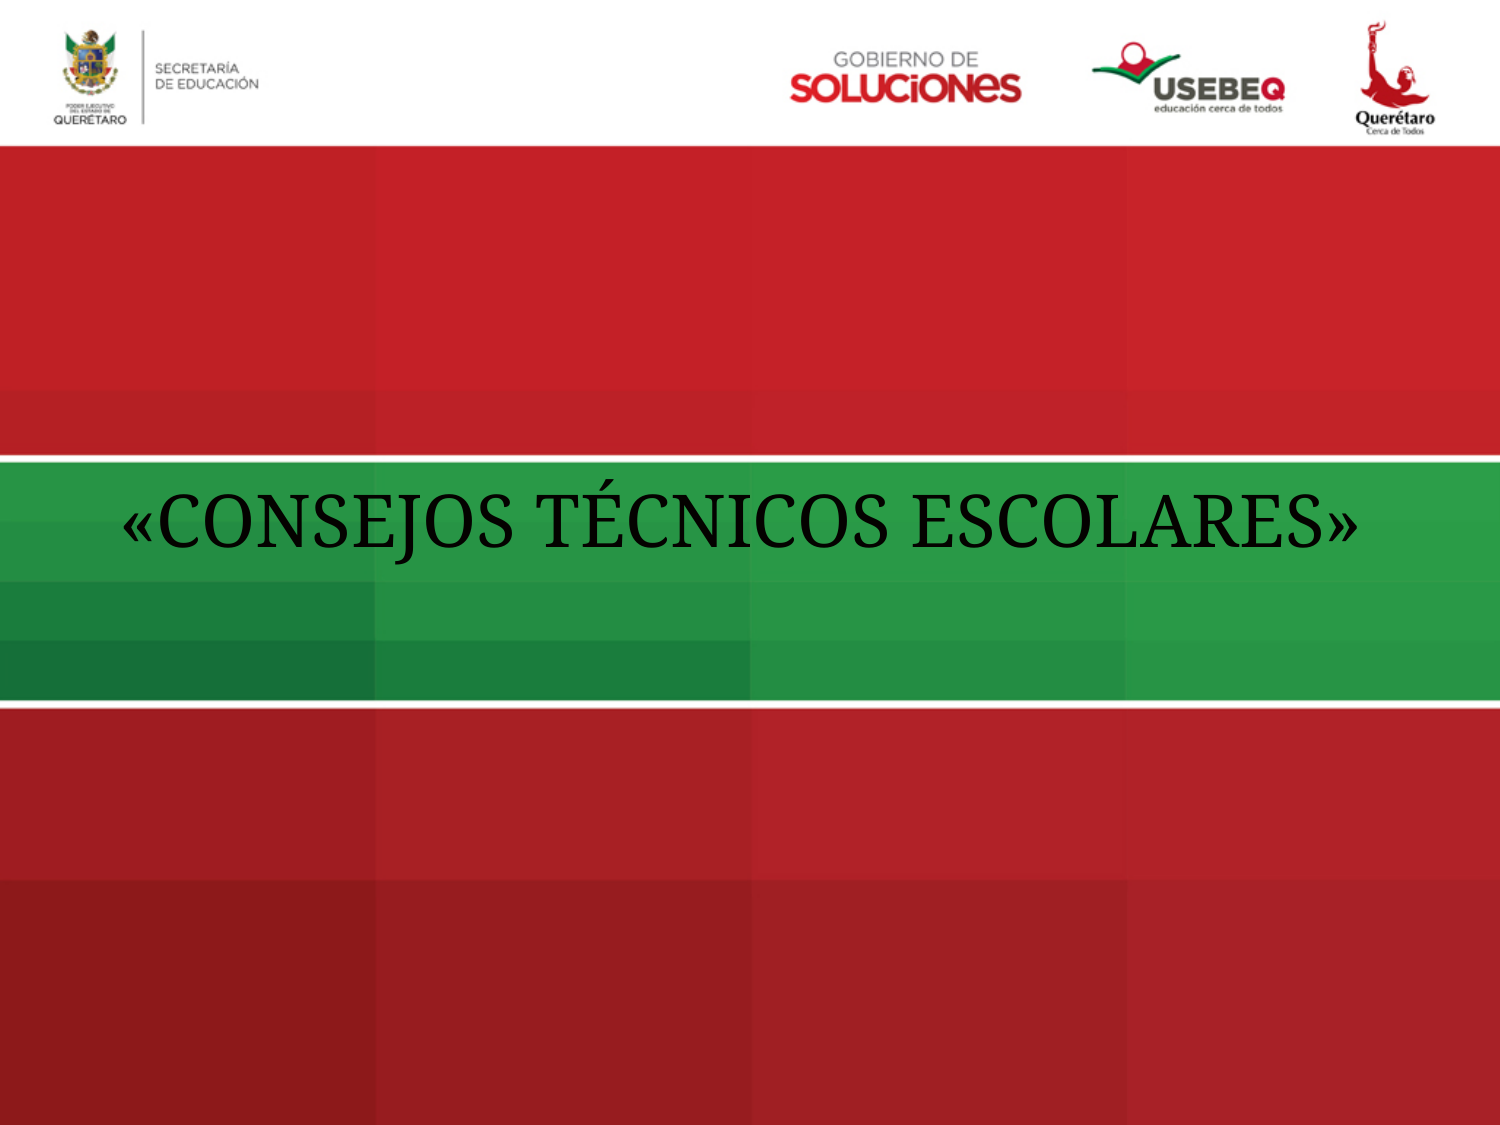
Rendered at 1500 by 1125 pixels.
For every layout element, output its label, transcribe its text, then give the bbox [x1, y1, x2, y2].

text_box «consejos técnicos escolares» [0, 467, 1483, 745]
picture [0, 0, 1500, 1125]
